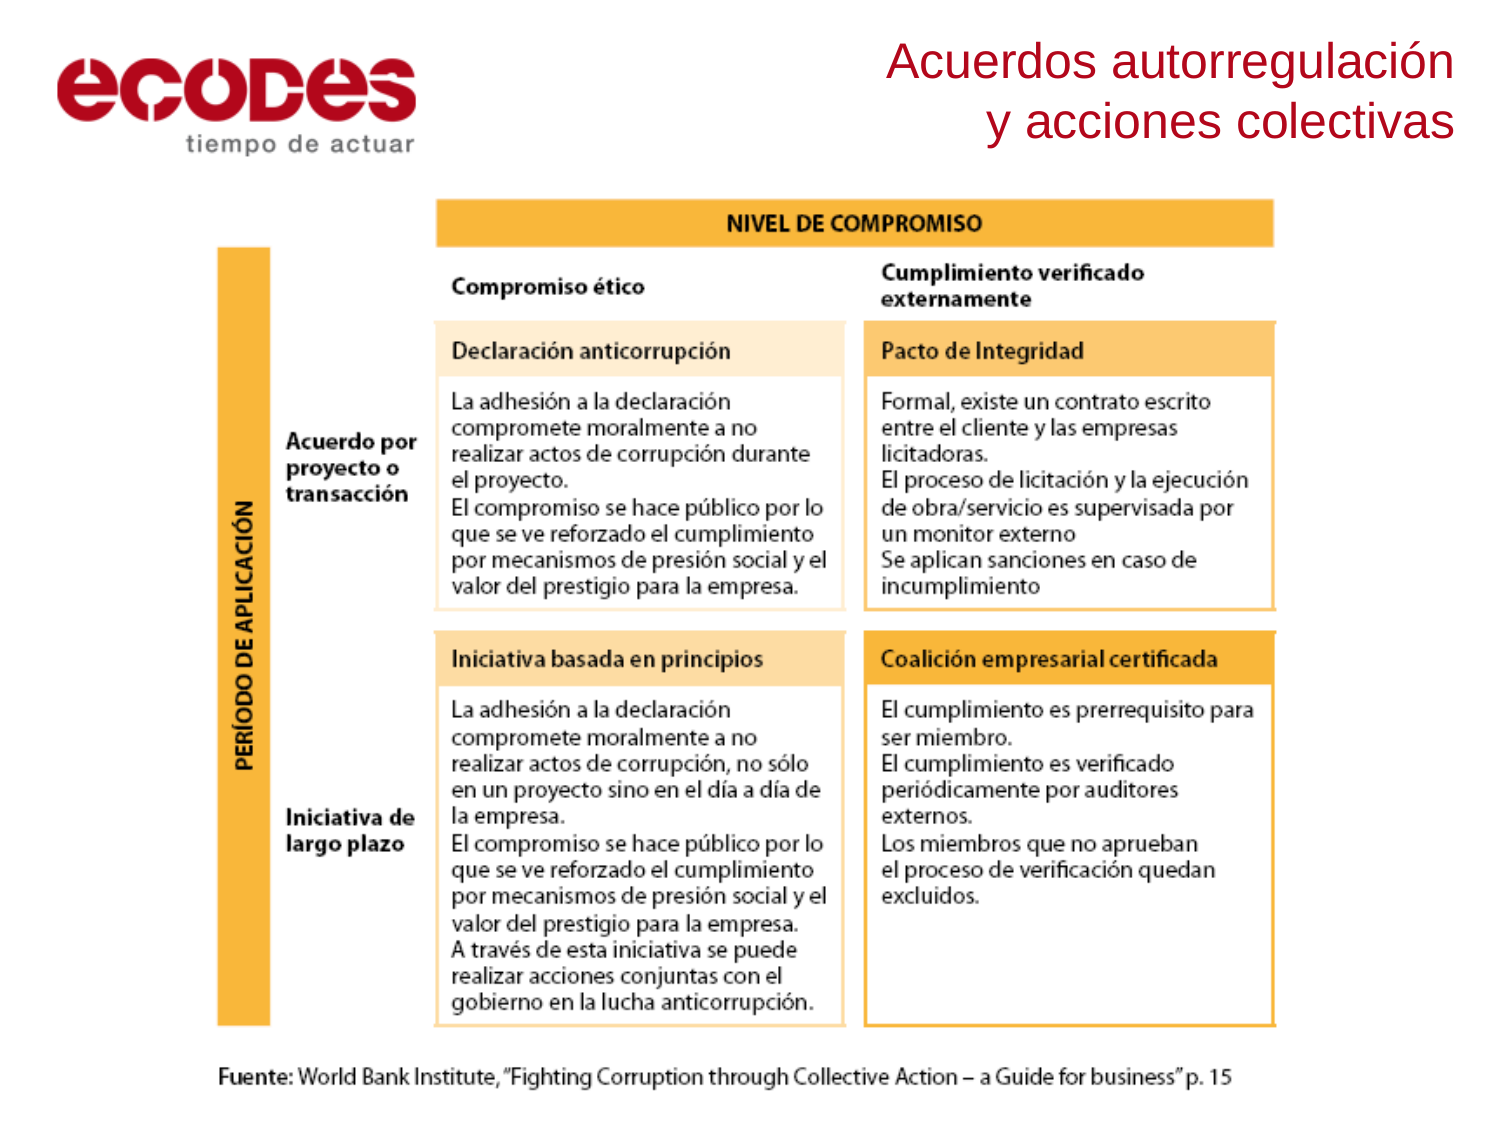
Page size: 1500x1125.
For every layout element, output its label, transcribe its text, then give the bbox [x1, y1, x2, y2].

title Acuerdos autorregulación y acciones colectivas [513, 0, 1471, 191]
picture [53, 54, 427, 163]
picture [206, 187, 1282, 1107]
